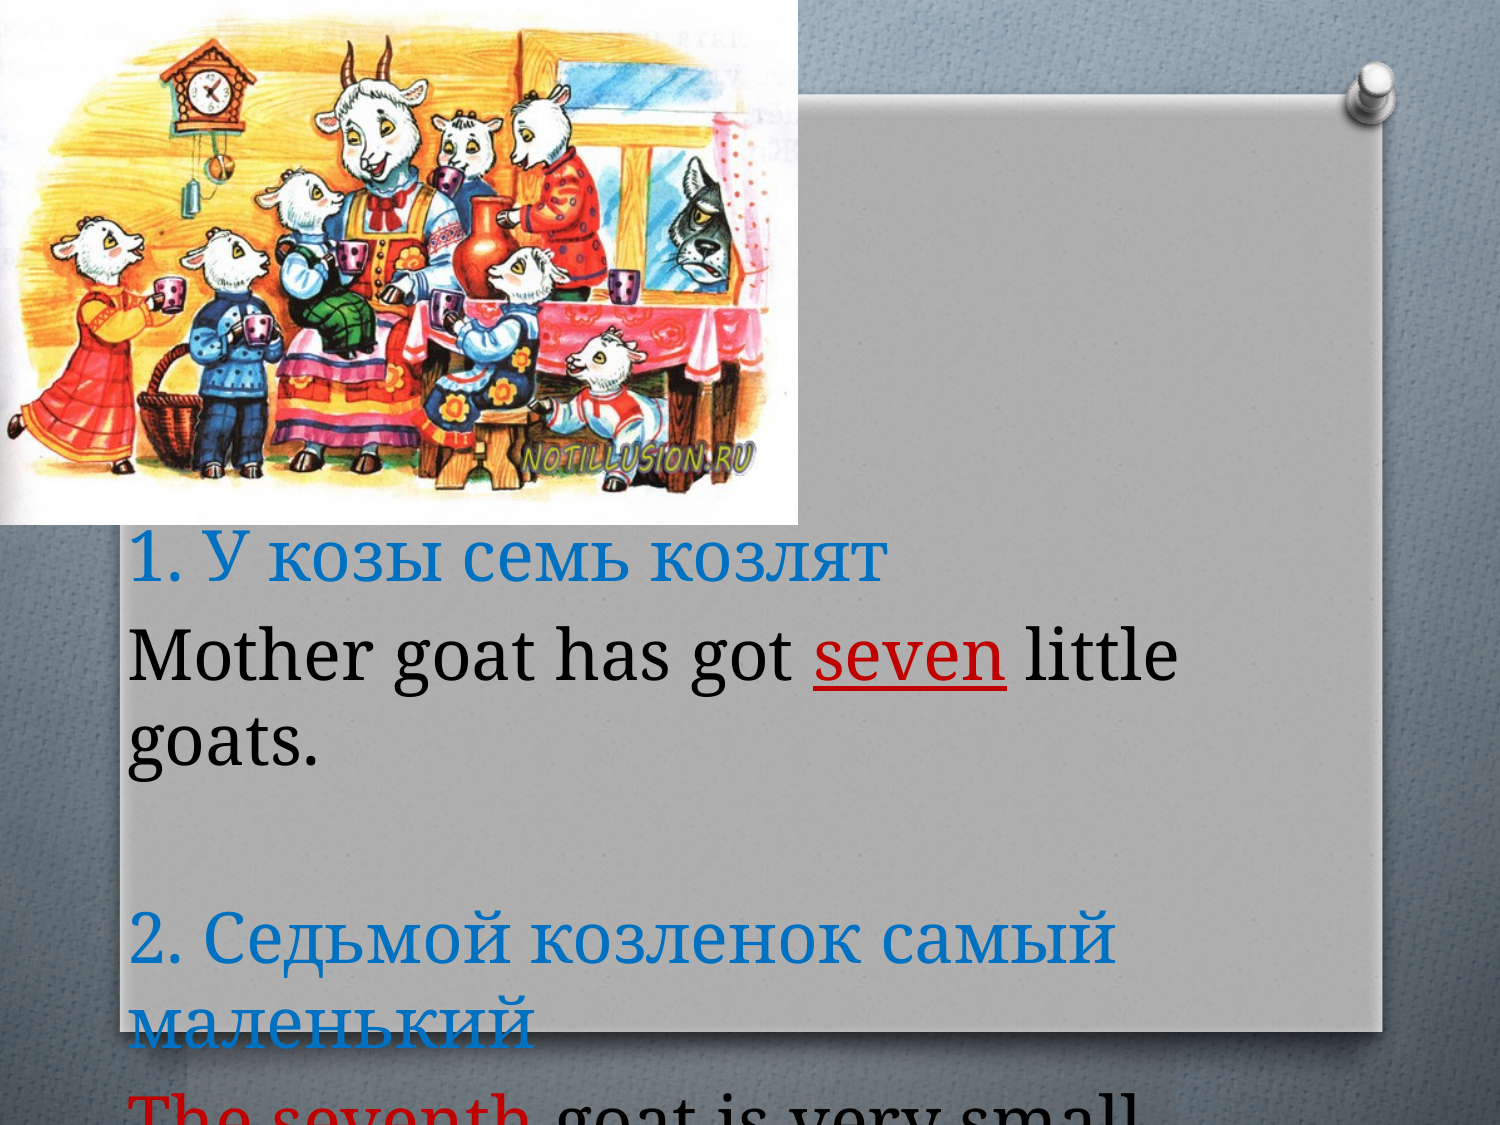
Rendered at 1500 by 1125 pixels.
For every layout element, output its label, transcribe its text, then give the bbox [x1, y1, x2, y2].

picture [0, 0, 798, 525]
picture [1317, 35, 1439, 156]
list 1. У козы семь козлят Mother goat has got seven little goats. 2. Седьмой козленок самый маленький The seventh goat is very small. [112, 503, 1400, 1059]
